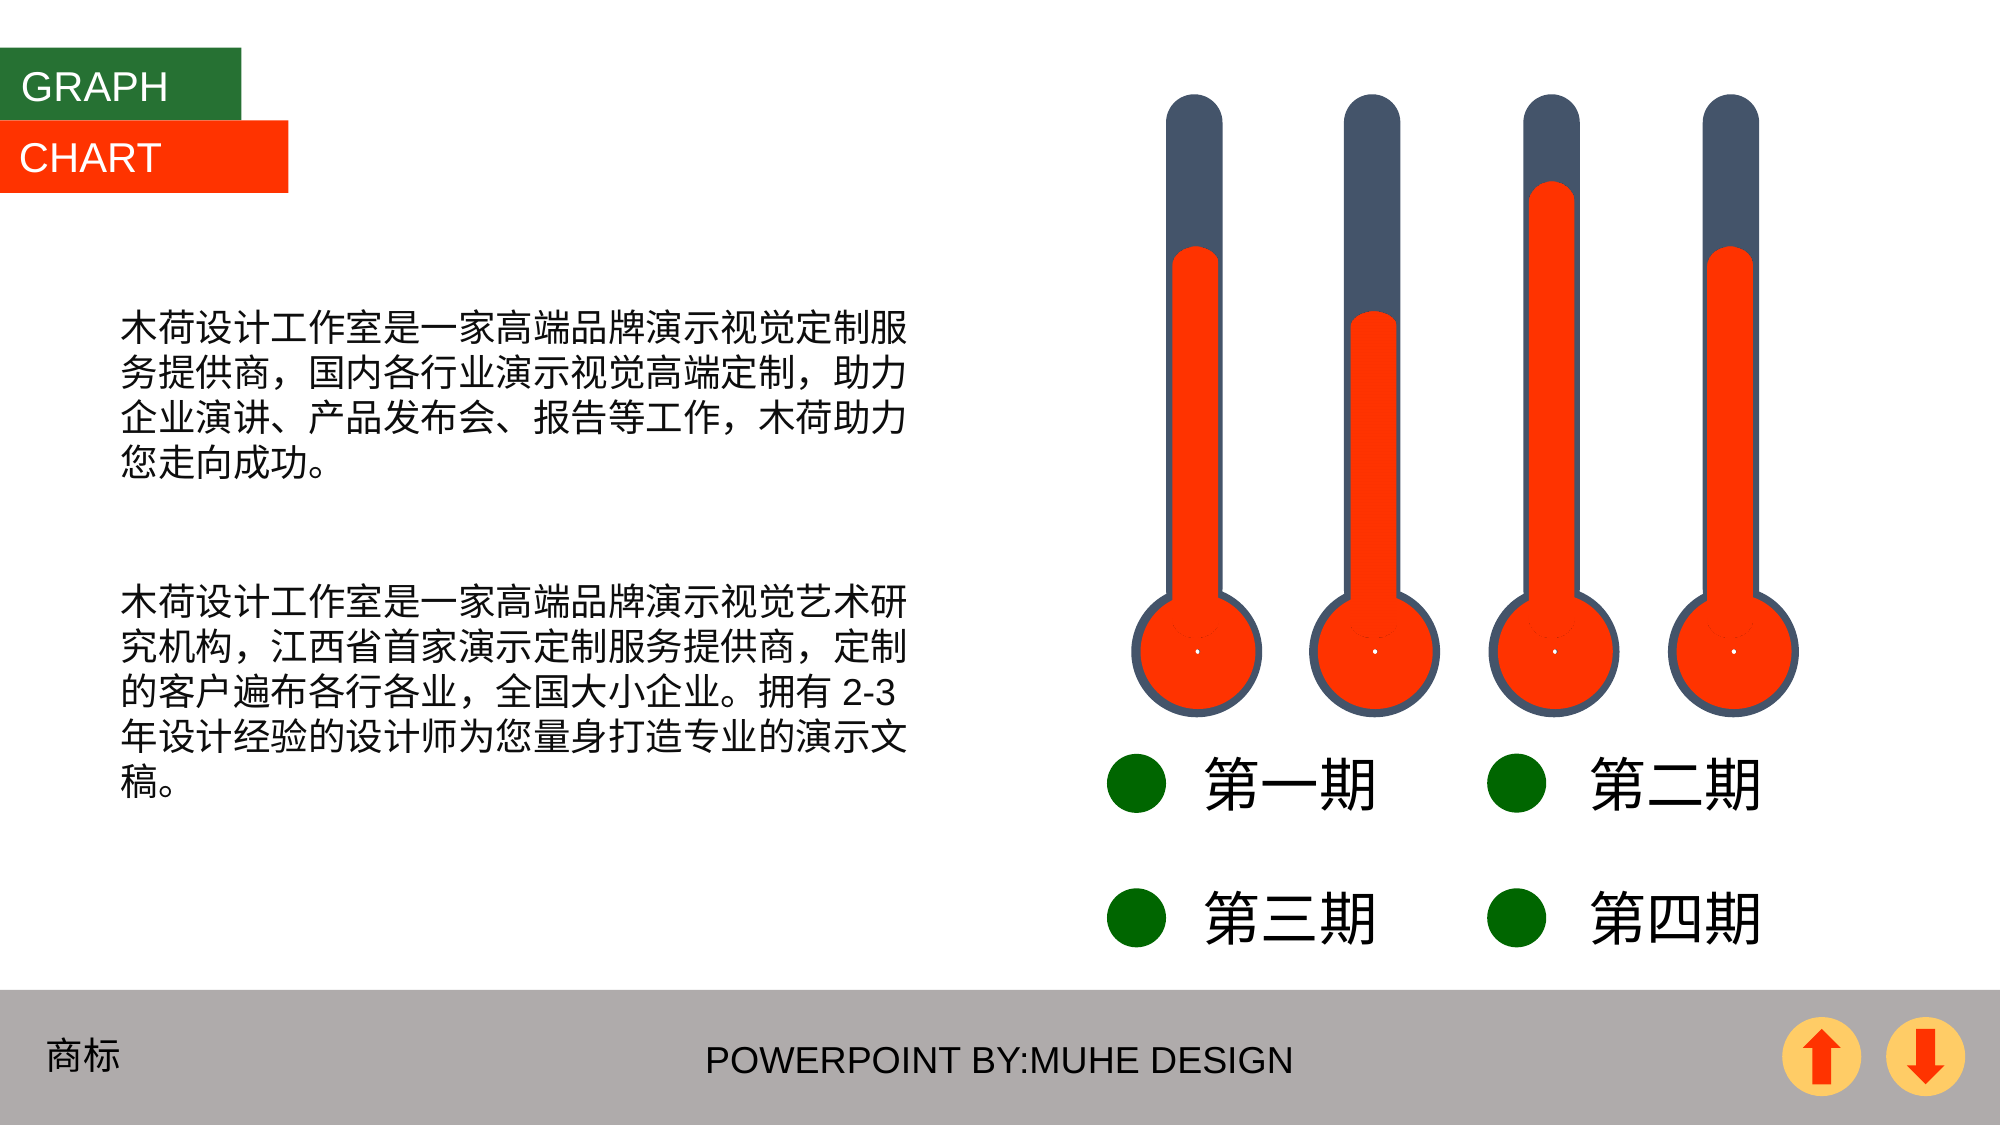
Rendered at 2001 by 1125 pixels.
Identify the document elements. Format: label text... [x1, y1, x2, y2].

text_box CHART [4, 123, 197, 189]
text_box 木荷设计工作室是一家高端品牌演示视觉艺术研究机构，江西省首家演示定制服务提供商，定制的客户遍布各行各业，全国大小企业。拥有2-3年设计经验的设计师为您量身打造专业的演示文稿。 [105, 570, 936, 811]
text_box [1486, 887, 1548, 949]
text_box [1488, 640, 1620, 718]
text_box 第一期 [1188, 740, 1395, 825]
text_box [1105, 887, 1168, 949]
text_box 第二期 [1573, 740, 1780, 826]
text_box 第三期 [1188, 874, 1395, 960]
text_box 第四期 [1573, 874, 1780, 960]
chart [1106, 82, 1855, 640]
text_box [1667, 640, 1799, 718]
text_box [1105, 752, 1168, 814]
text_box GRAPH [6, 52, 210, 117]
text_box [1309, 640, 1441, 718]
text_box [1486, 752, 1548, 814]
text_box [1131, 640, 1263, 718]
text_box 木荷设计工作室是一家高端品牌演示视觉定制服务提供商，国内各行业演示视觉高端定制，助力企业演讲、产品发布会、报告等工作，木荷助力您走向成功。 [105, 296, 936, 491]
